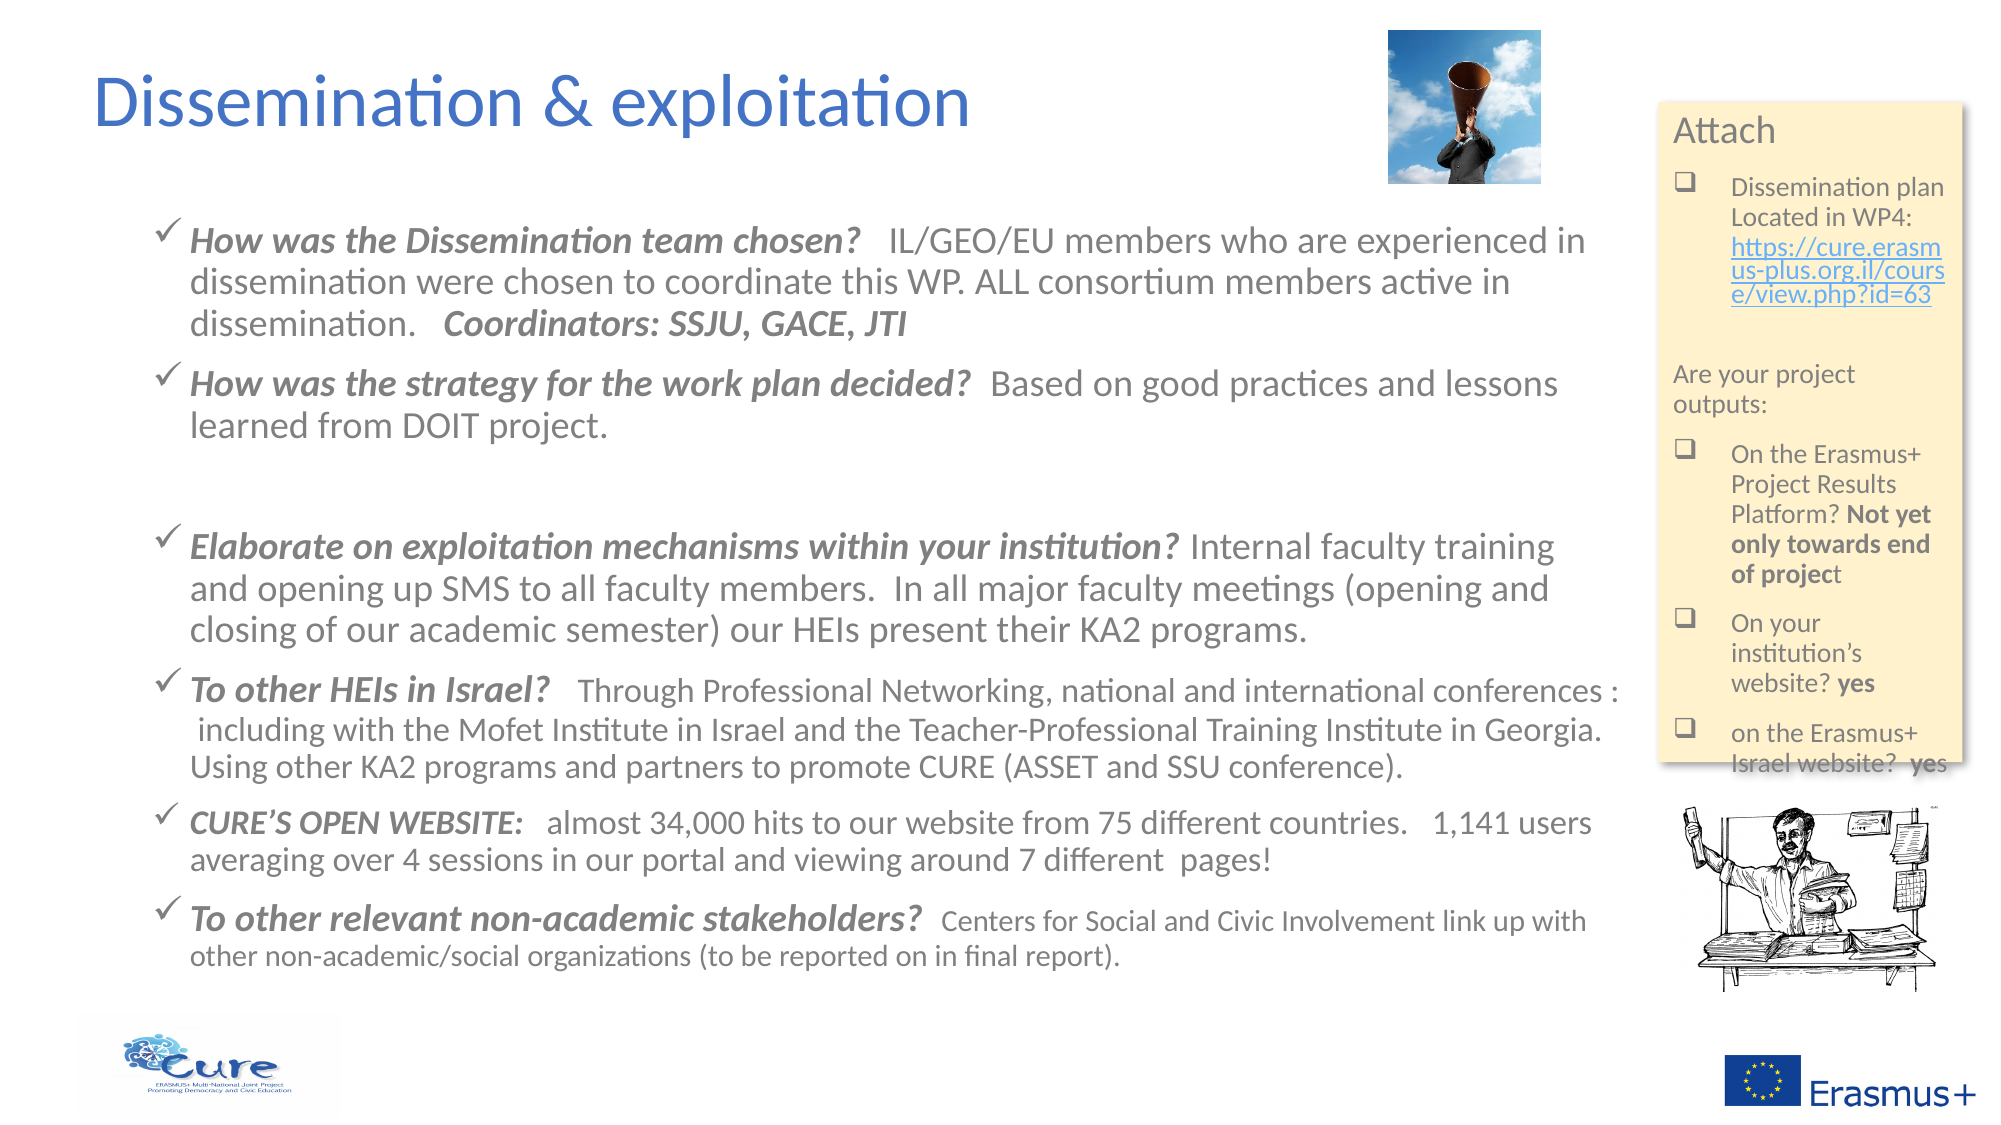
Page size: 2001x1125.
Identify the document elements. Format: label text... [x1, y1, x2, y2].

picture [1710, 1042, 2000, 1125]
picture [1388, 30, 1541, 184]
picture [1681, 805, 1939, 992]
picture [78, 1013, 341, 1119]
title Dissemination & exploitation [78, 34, 1119, 171]
subtitle Attach Dissemination plan Located in WP4: https://cure.erasmus-plus.org.il/course/view.php?id=63 Are your project outputs: On the Erasmus+ Project Results Platform? Not yet only towards end of project On your institution’s website? yes on the Erasmus+ Israel website? yes [1658, 102, 1963, 763]
list How was the Dissemination team chosen? IL/GEO/EU members who are experienced in dissemination were chosen to coordinate this WP. ALL consortium members active in dissemination. Coordinators: SSJU, GACE, JTI How was the strategy for the work plan decided? Based on good practices and lessons learned from DOIT project. Elaborate on exploitation mechanisms within your institution? Internal faculty training and opening up SMS to all faculty members. In all major faculty meetings (opening and closing of our academic semester) our HEIs present their KA2 programs. To other HEIs in Israel? Through Professional Networking, national and international conferences : including with the Mofet Institute in Israel and the Teacher-Professional Training Institute in Georgia. Using other KA2 programs and partners to promote CURE (ASSET and SSU conference). CURE’S OPEN WEBSITE: almost 34,000 hits to our website from 75 different countries. 1,141 users averaging over 4 sessions in our portal and viewing around 7 different pages! To other relevant non-academic stakeholders? Centers for Social and Civic Involvement link up with other non-academic/social organizations (to be reported on in final report). [137, 212, 1638, 1014]
